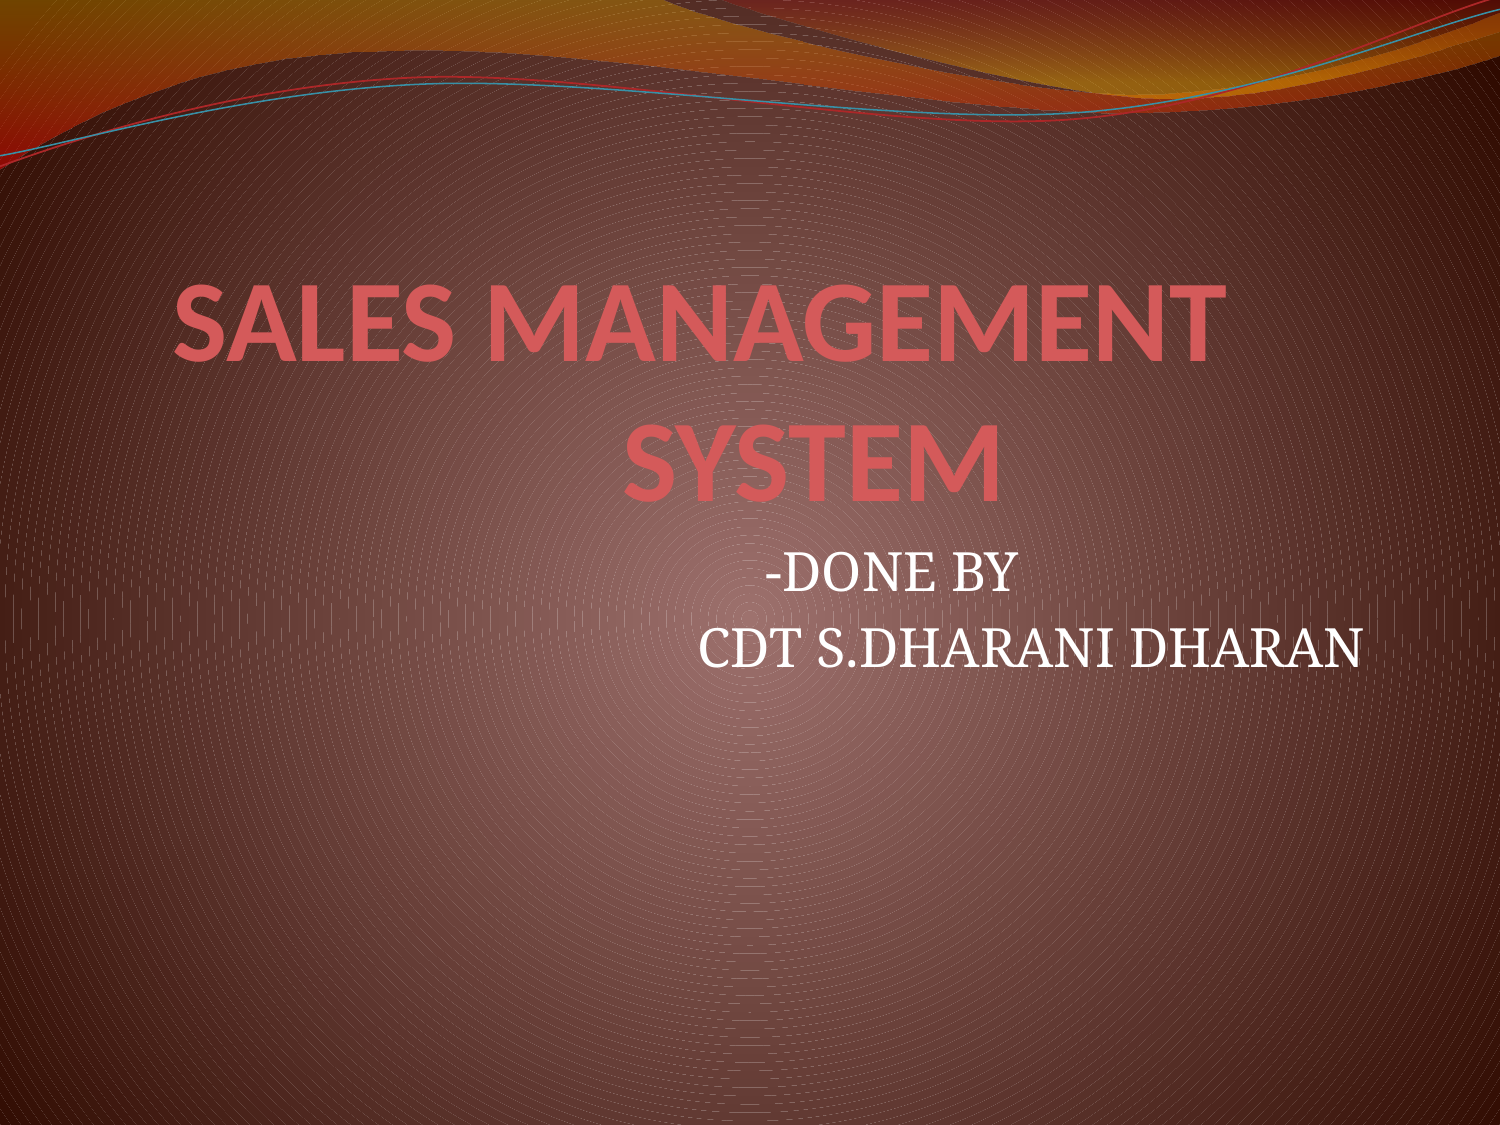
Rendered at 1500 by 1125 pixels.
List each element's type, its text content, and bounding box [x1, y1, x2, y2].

title SALES MANAGEMENT SYSTEM [87, 224, 1376, 525]
subtitle -DONE BY CDT S.DHARANI DHARAN [87, 529, 1376, 818]
